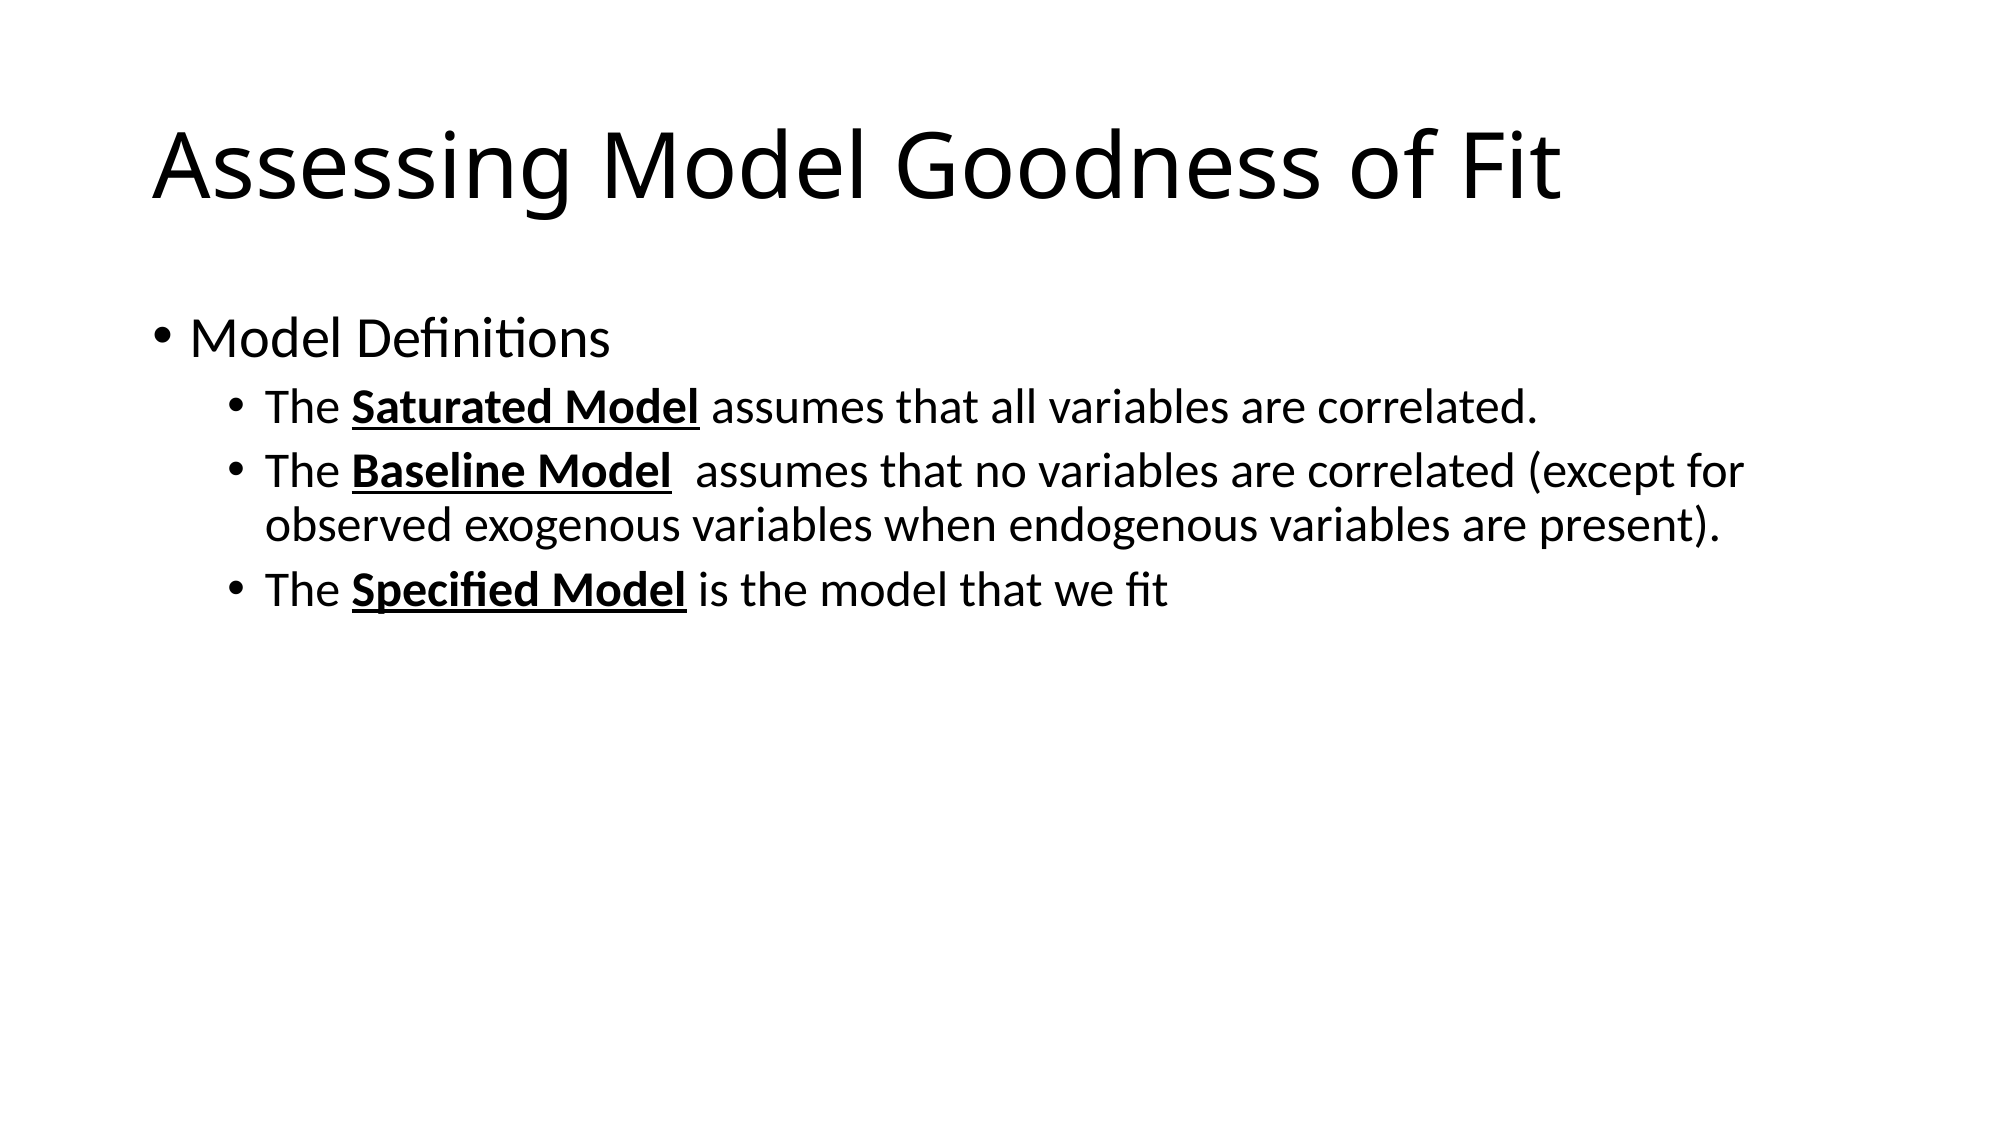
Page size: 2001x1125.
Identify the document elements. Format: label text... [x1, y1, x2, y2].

title Assessing Model Goodness of Fit [137, 59, 1863, 278]
list Model Definitions The Saturated Model assumes that all variables are correlated. The Baseline Model assumes that no variables are correlated (except for observed exogenous variables when endogenous variables are present). The Specified Model is the model that we fit [137, 299, 1863, 1014]
